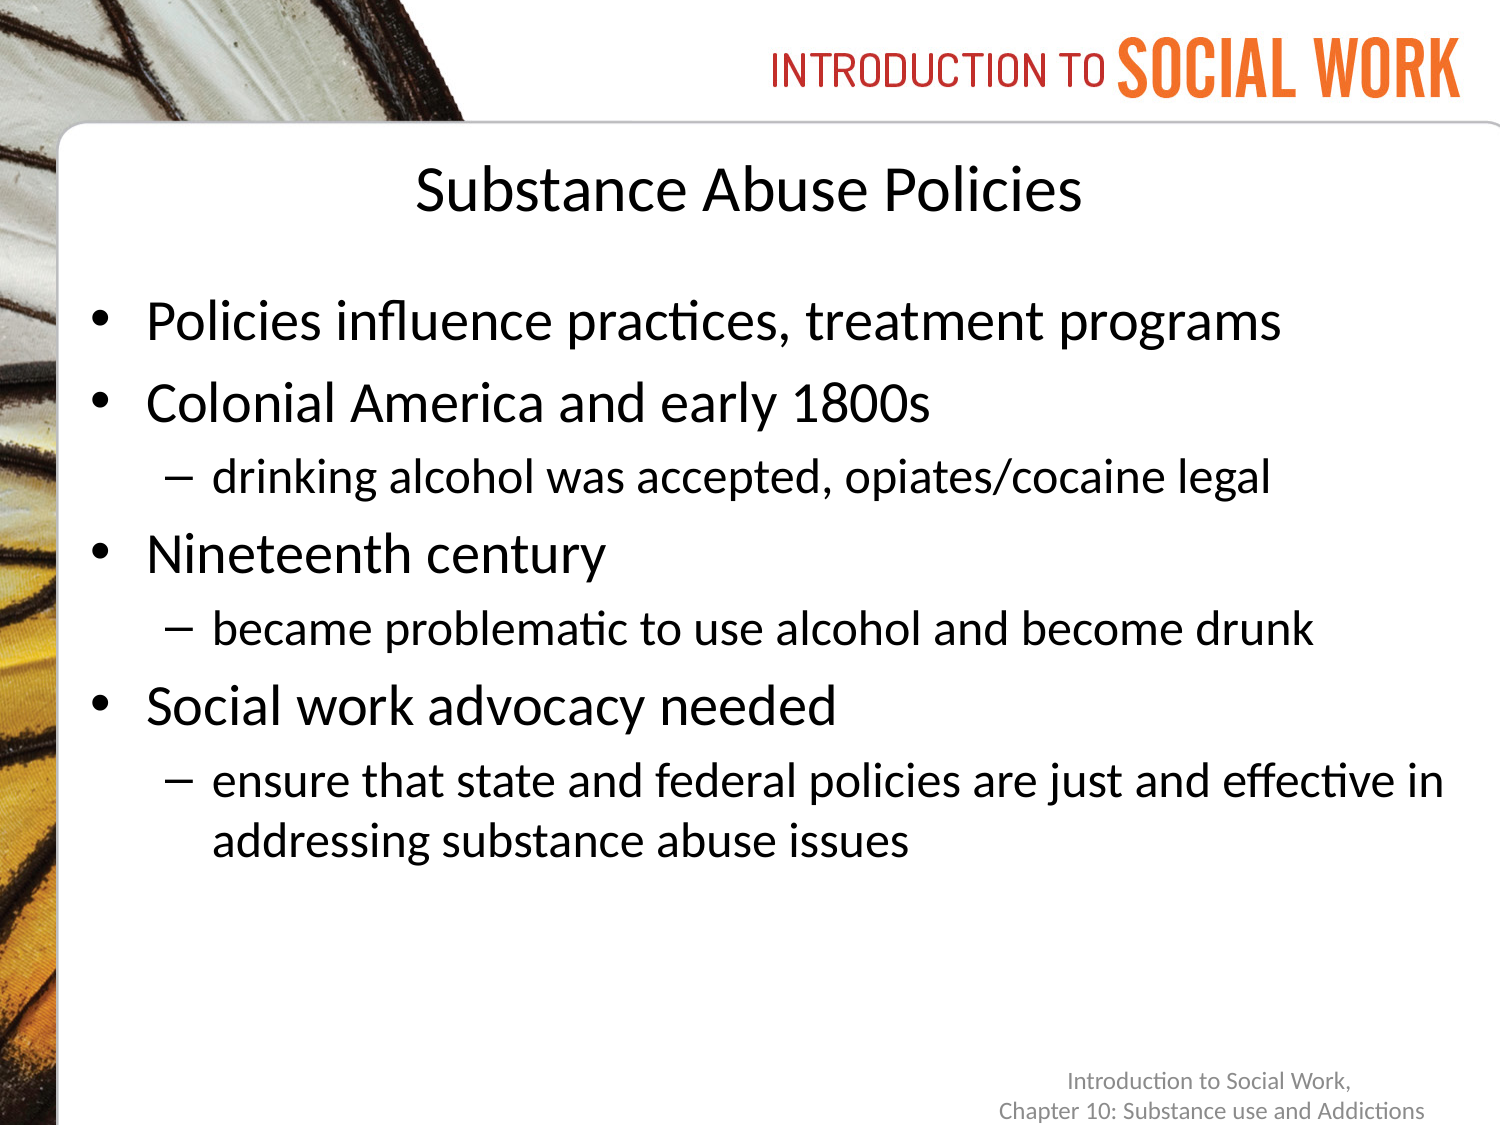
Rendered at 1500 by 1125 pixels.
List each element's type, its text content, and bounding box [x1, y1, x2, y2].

footer Introduction to Social Work, Chapter 10: Substance use and Addictions [950, 1065, 1475, 1125]
picture [0, 0, 1500, 1125]
title Substance Abuse Policies [75, 137, 1425, 233]
list Policies influence practices, treatment programs Colonial America and early 1800s drinking alcohol was accepted, opiates/cocaine legal Nineteenth century became problematic to use alcohol and become drunk Social work advocacy needed ensure that state and federal policies are just and effective in addressing substance abuse issues [75, 275, 1500, 1050]
